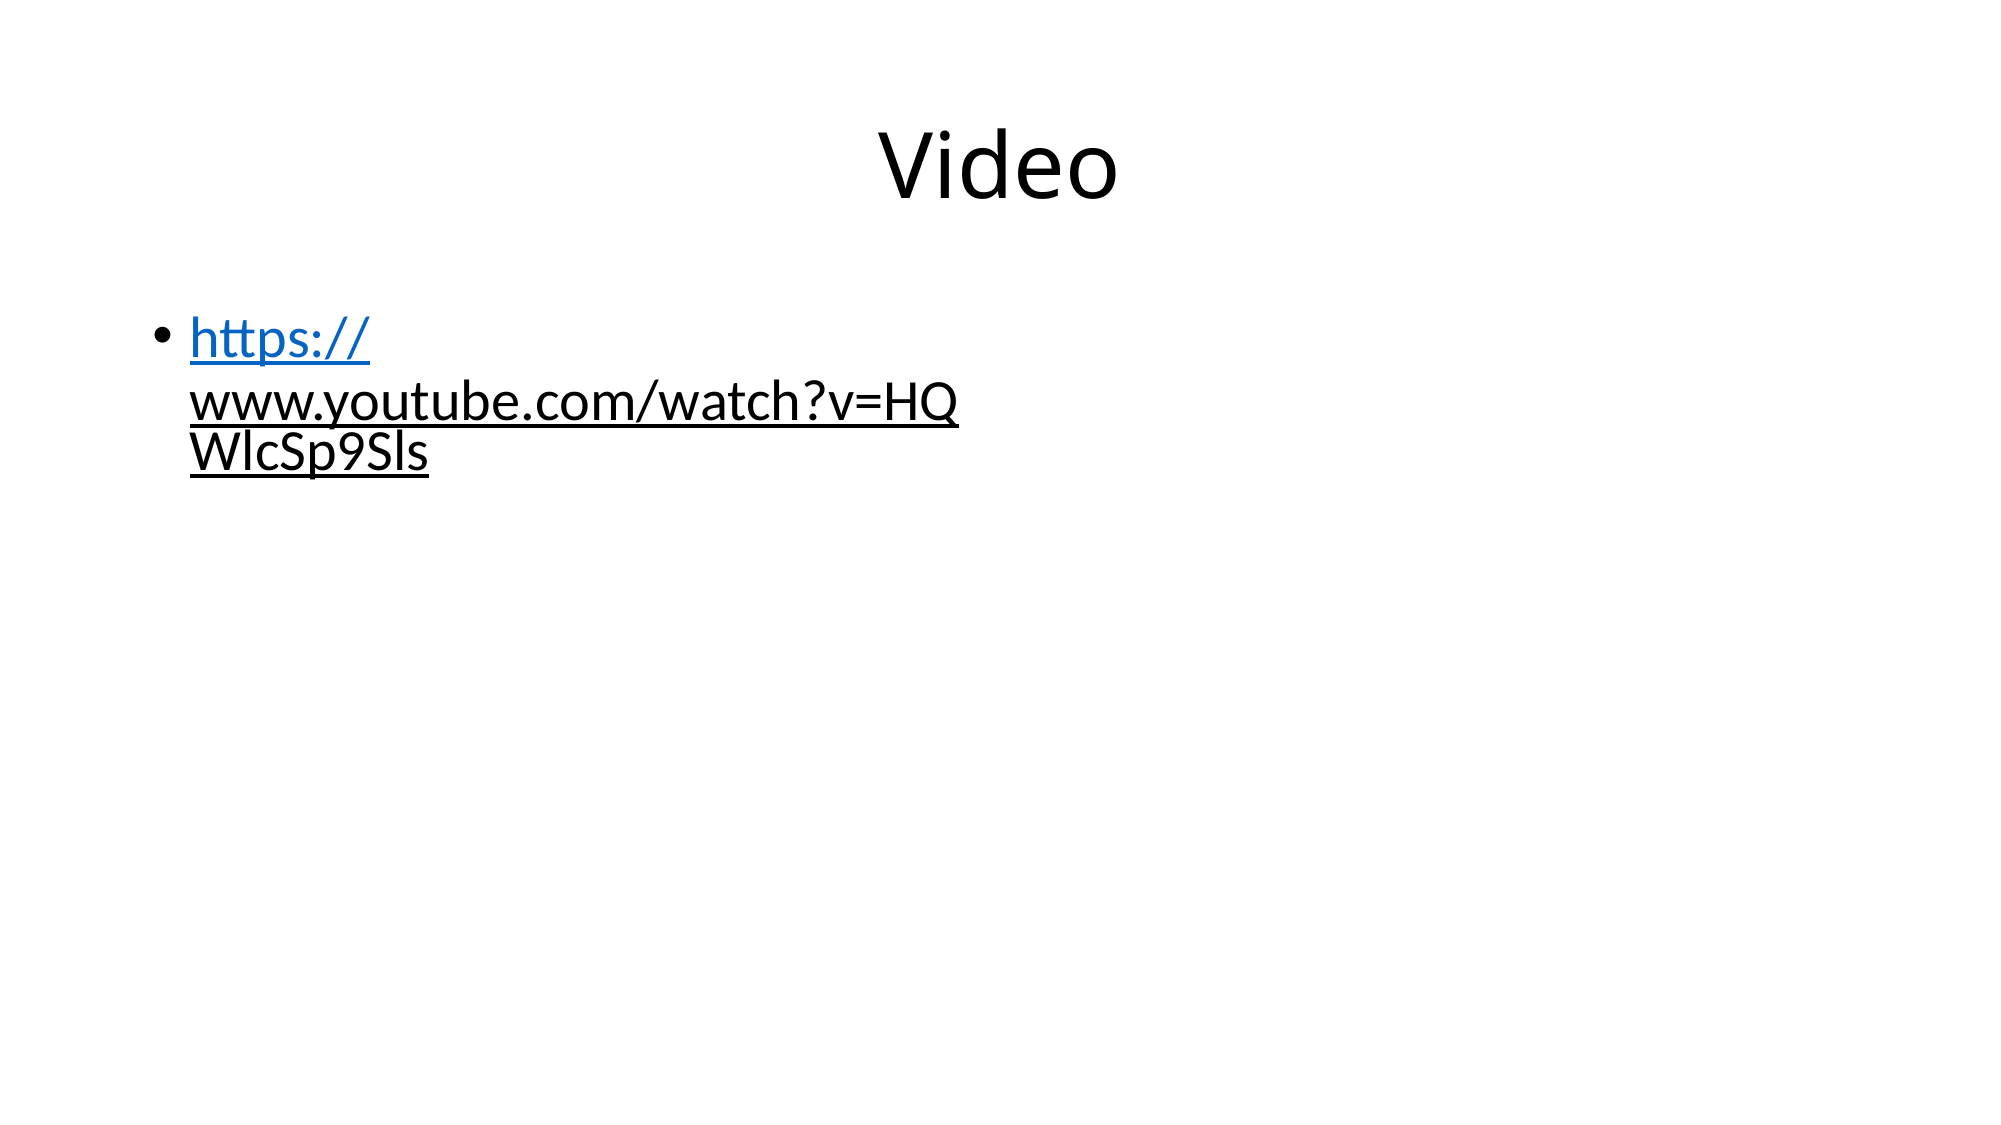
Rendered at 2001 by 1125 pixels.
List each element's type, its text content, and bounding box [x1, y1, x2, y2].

title Video [137, 59, 1863, 278]
list https://www.youtube.com/watch?v=HQWlcSp9Sls [137, 299, 988, 1014]
